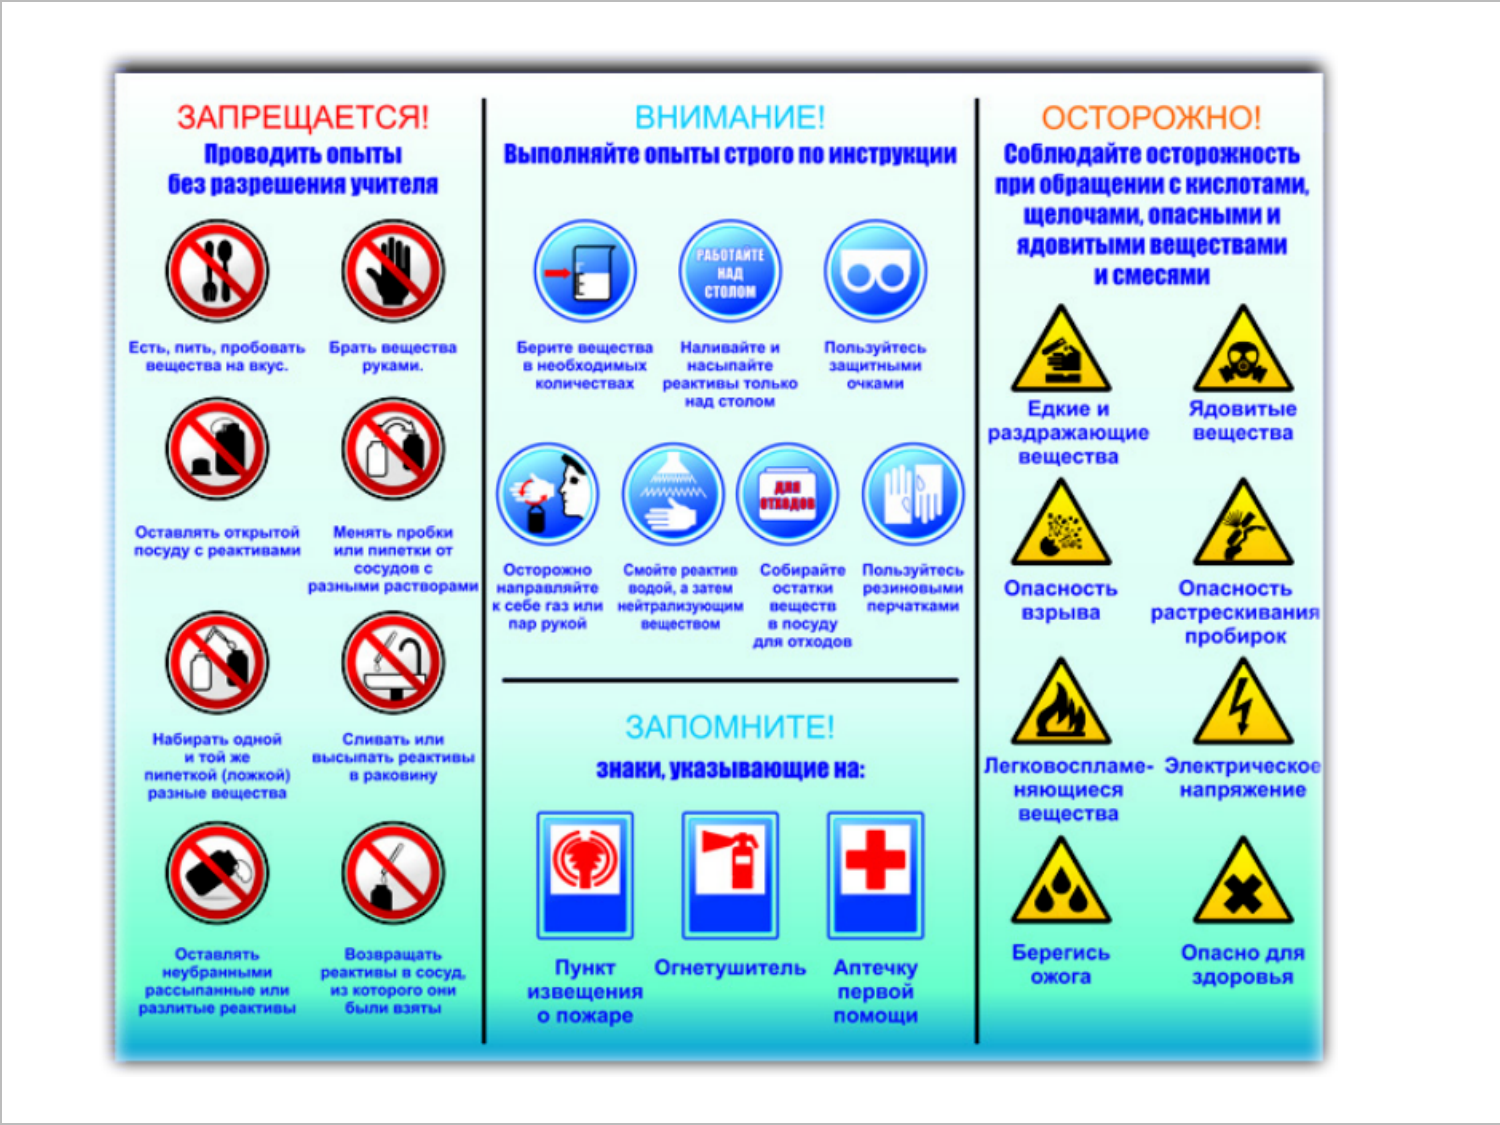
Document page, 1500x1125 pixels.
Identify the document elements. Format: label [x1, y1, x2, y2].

picture [99, 48, 1338, 1077]
text_box [0, 0, 1500, 1125]
